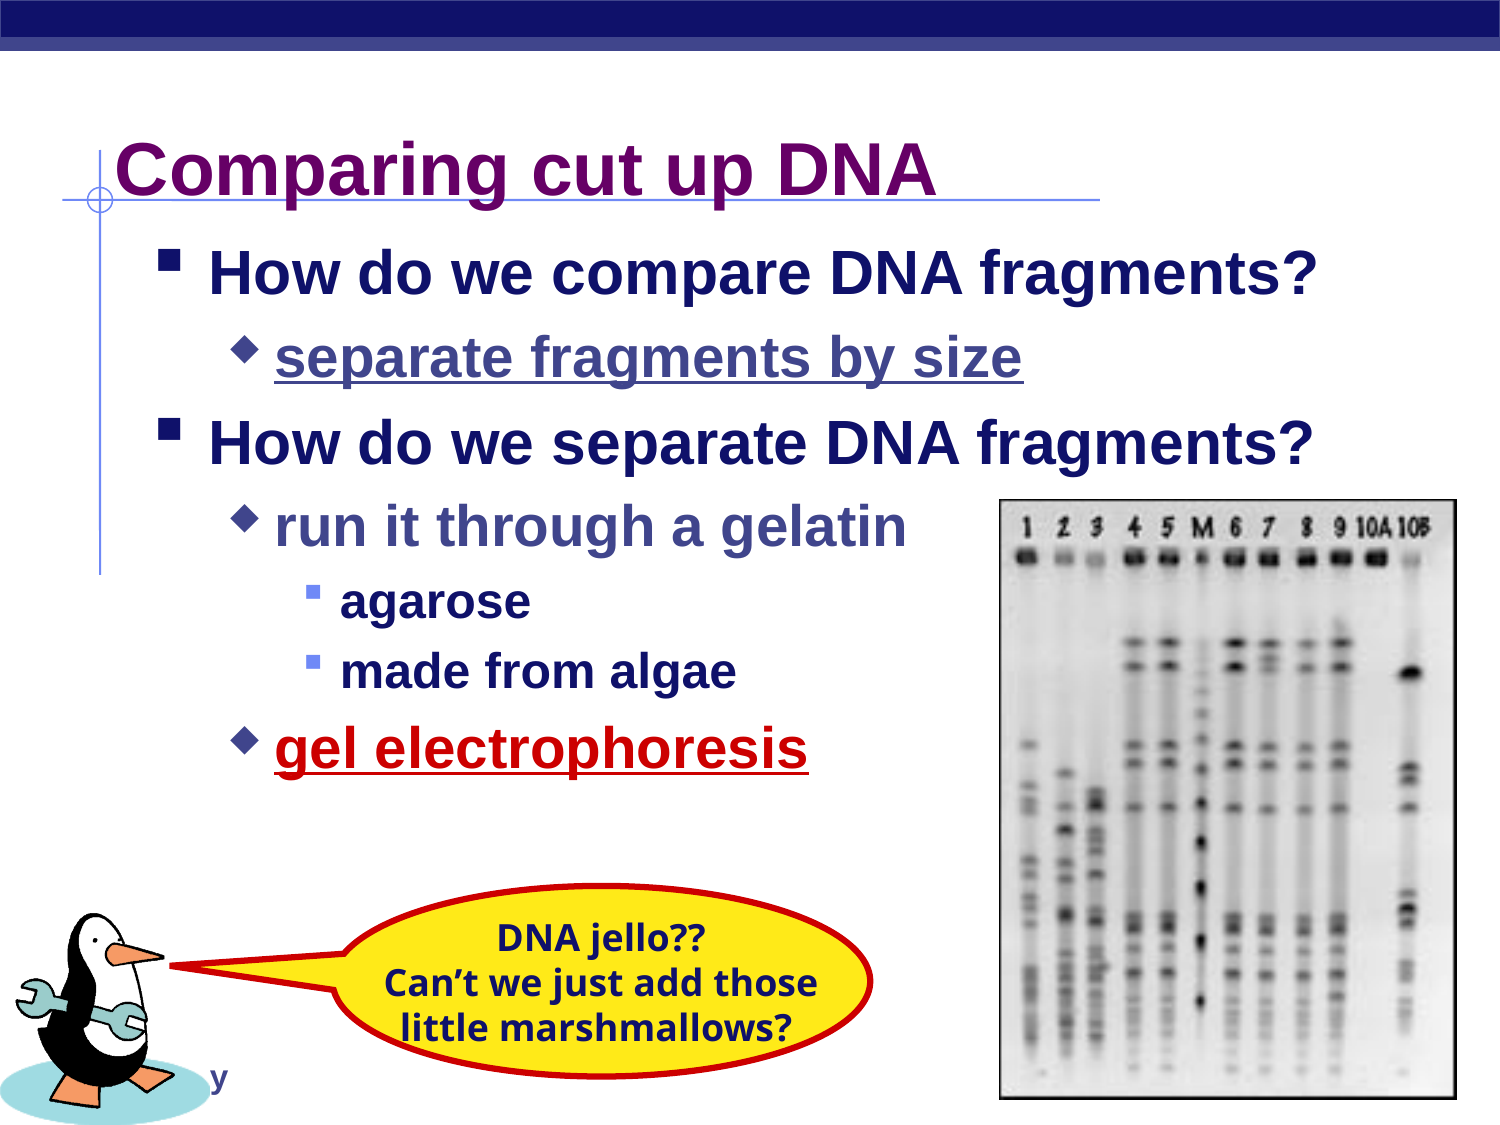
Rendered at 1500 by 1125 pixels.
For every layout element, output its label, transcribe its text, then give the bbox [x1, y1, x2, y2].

picture [999, 499, 1457, 1101]
picture [0, 912, 210, 1125]
title Comparing cut up DNA [99, 112, 1375, 238]
text_box DNA jello?? Can’t we just add those little marshmallows? [214, 885, 871, 1077]
list How do we compare DNA fragments? separate fragments by size How do we separate DNA fragments? run it through a gelatin agarose made from algae gel electrophoresis [137, 224, 1413, 1003]
